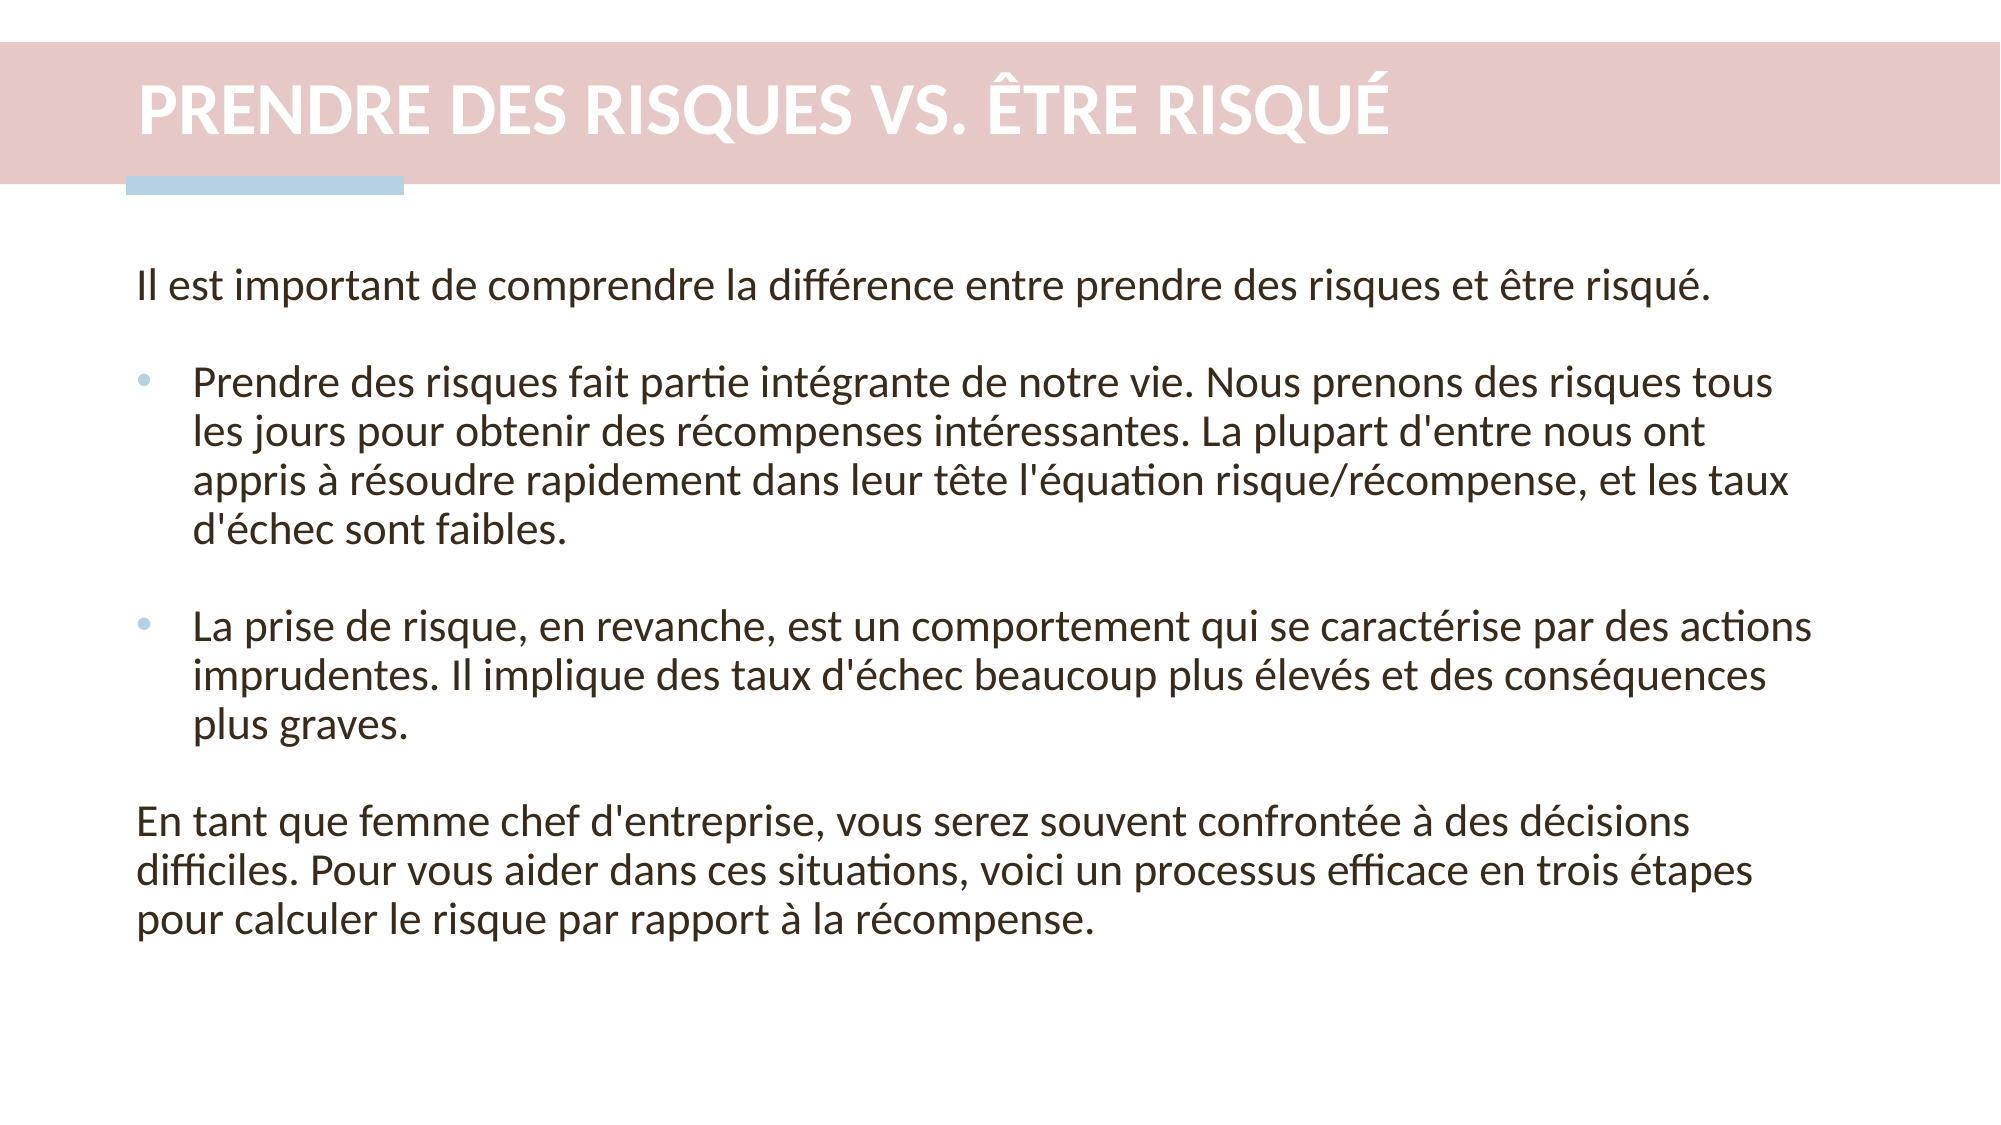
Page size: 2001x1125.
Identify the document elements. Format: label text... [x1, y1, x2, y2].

list PRENDRE DES RISQUES VS. ÊTRE RISQUÉ [123, 51, 1913, 170]
list Il est important de comprendre la différence entre prendre des risques et être risqué. Prendre des risques fait partie intégrante de notre vie. Nous prenons des risques tous les jours pour obtenir des récompenses intéressantes. La plupart d'entre nous ont appris à résoudre rapidement dans leur tête l'équation risque/récompense, et les taux d'échec sont faibles. La prise de risque, en revanche, est un comportement qui se caractérise par des actions imprudentes. Il implique des taux d'échec beaucoup plus élevés et des conséquences plus graves. En tant que femme chef d'entreprise, vous serez souvent confrontée à des décisions difficiles. Pour vous aider dans ces situations, voici un processus efficace en trois étapes pour calculer le risque par rapport à la récompense. [121, 253, 1840, 1020]
